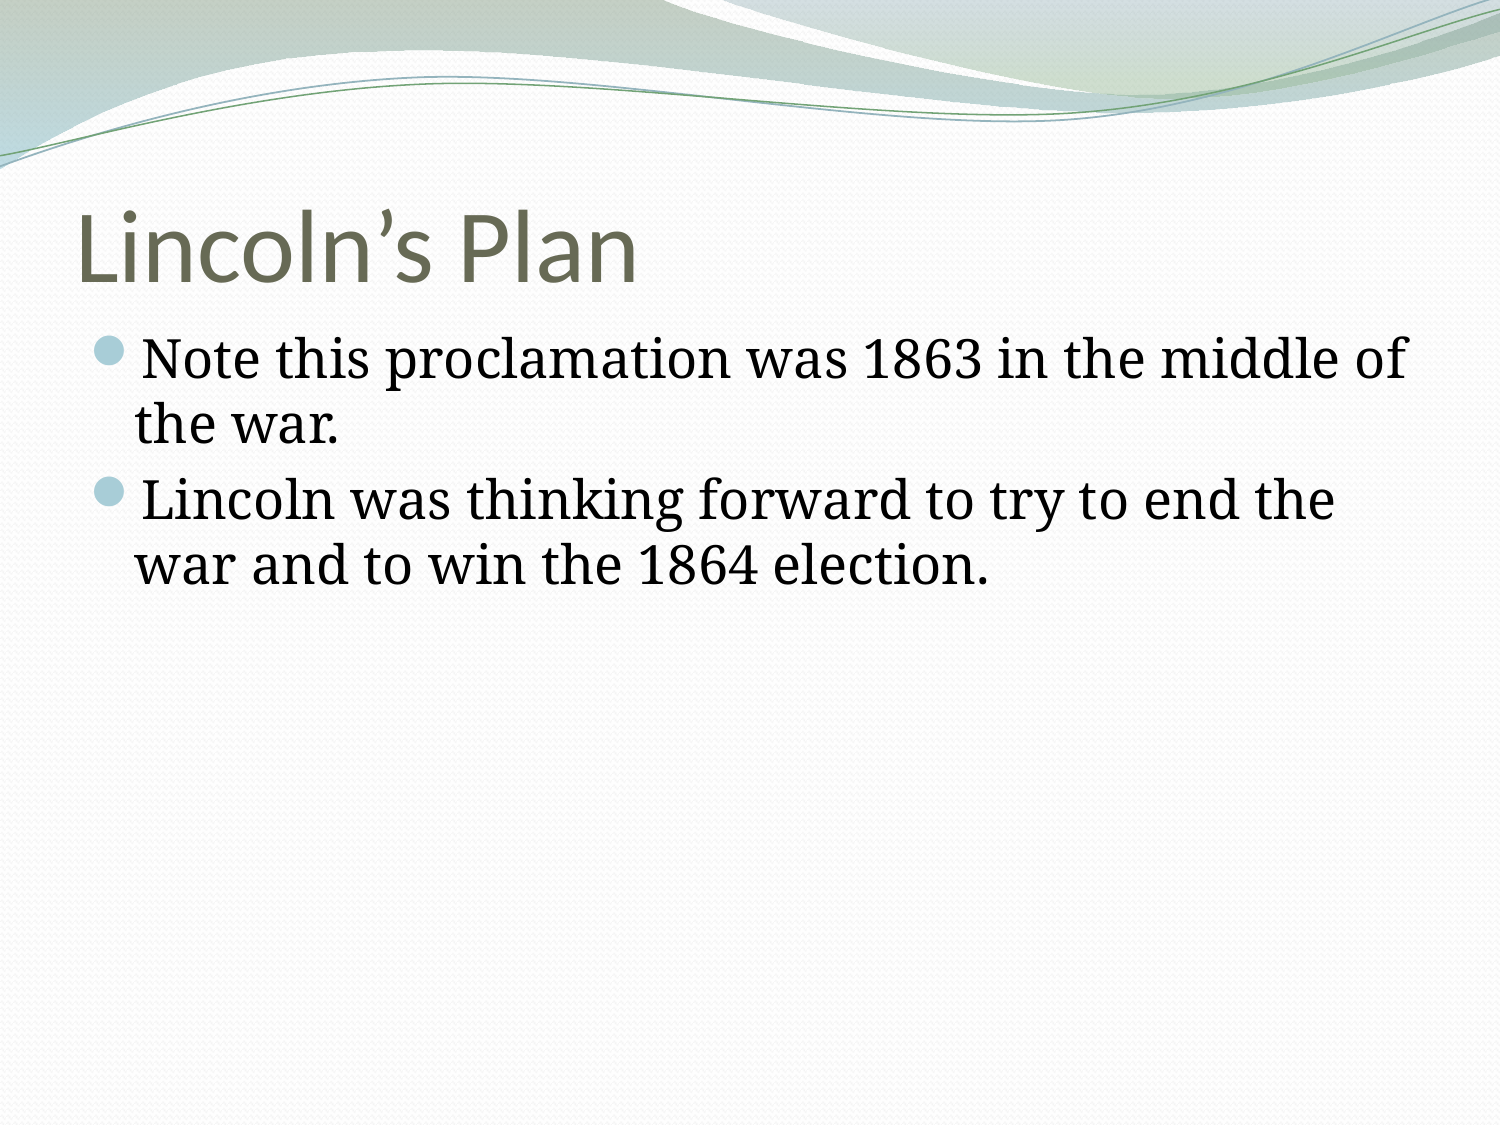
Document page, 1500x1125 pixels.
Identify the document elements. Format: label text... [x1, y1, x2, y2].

title Lincoln’s Plan [75, 115, 1425, 303]
list Note this proclamation was 1863 in the middle of the war. Lincoln was thinking forward to try to end the war and to win the 1864 election. [75, 317, 1425, 1038]
